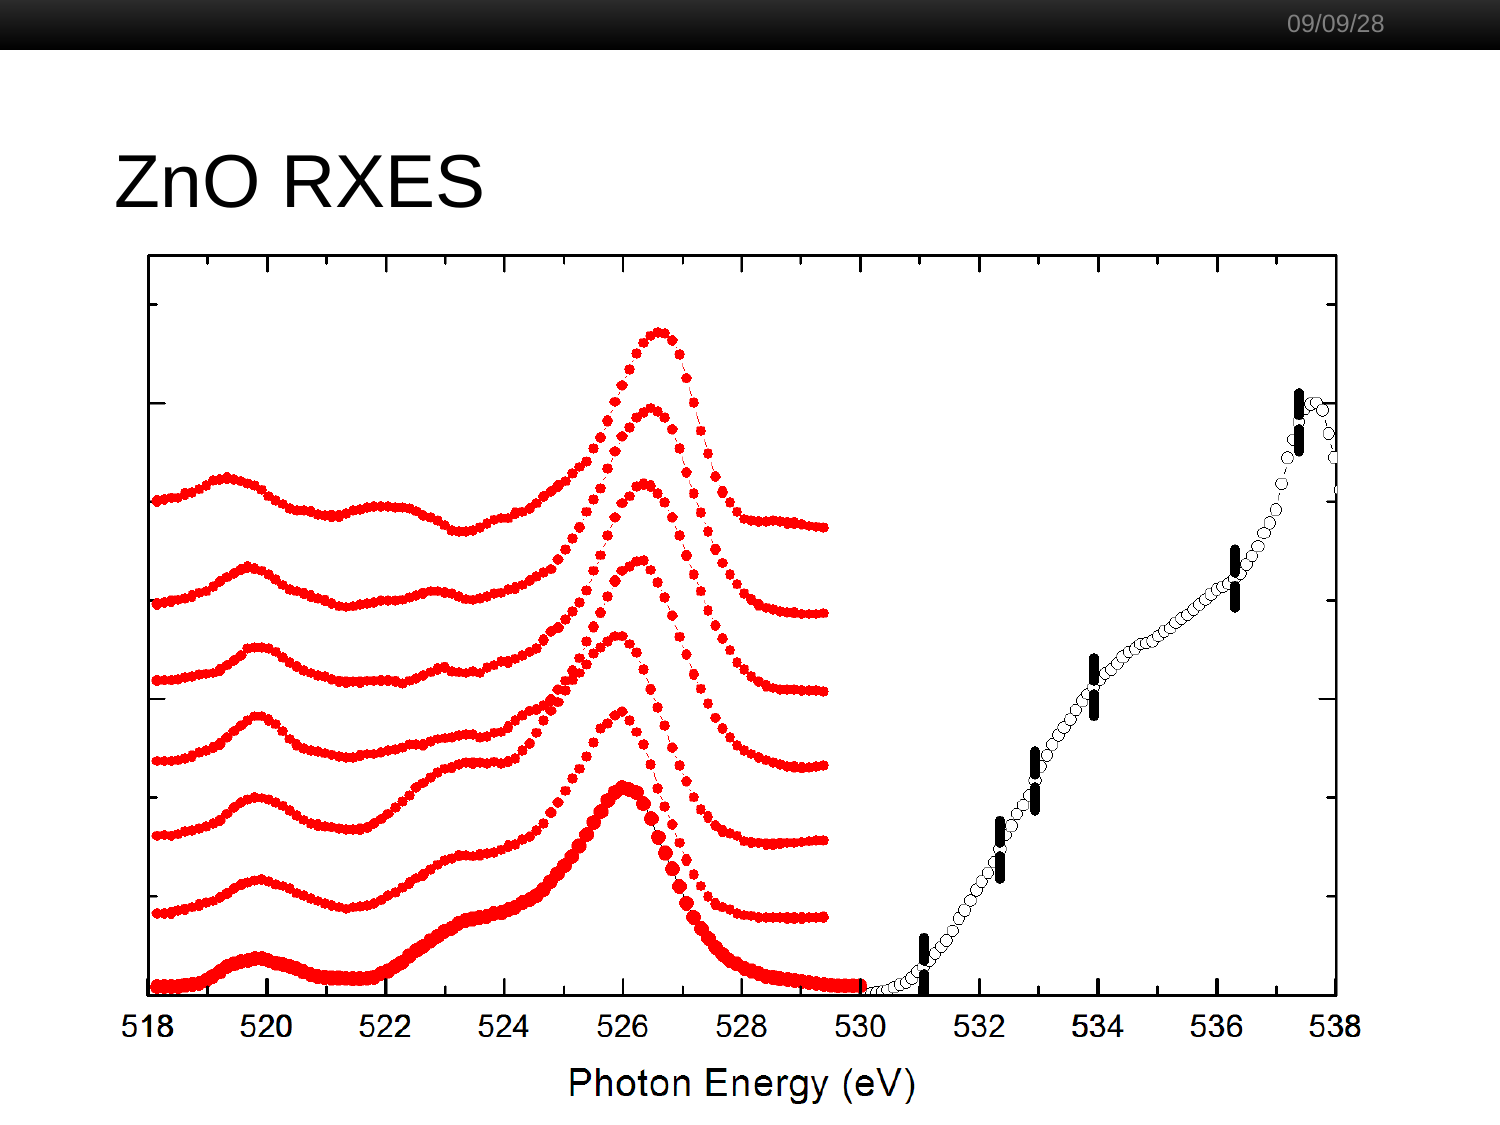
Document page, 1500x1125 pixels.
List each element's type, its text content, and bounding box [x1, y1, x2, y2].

picture [40, 176, 1441, 1125]
title ZnO RXES [99, 124, 1401, 175]
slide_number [1087, 0, 1401, 51]
